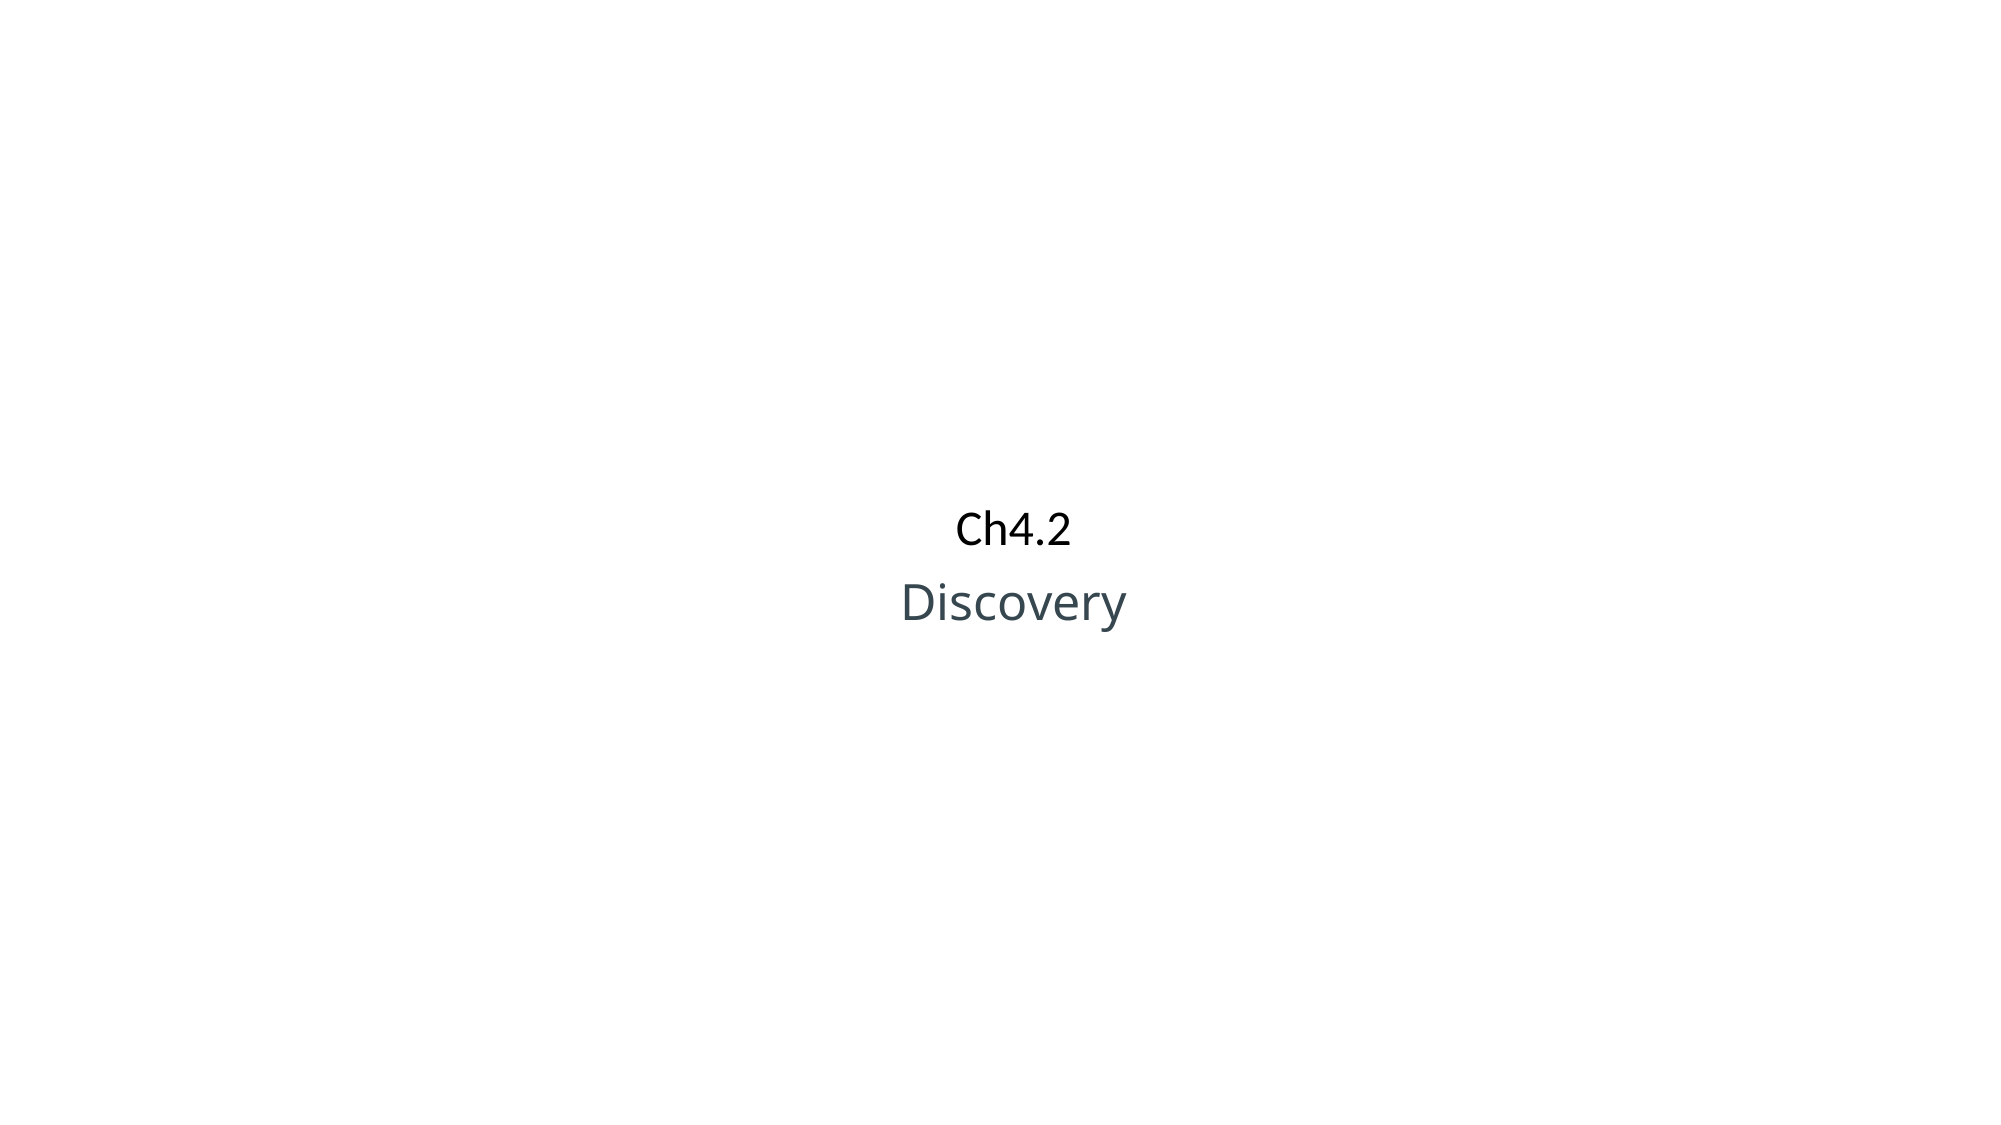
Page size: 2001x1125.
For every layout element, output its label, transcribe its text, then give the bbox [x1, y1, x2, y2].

subtitle Ch4.2 Discovery [263, 494, 1764, 767]
